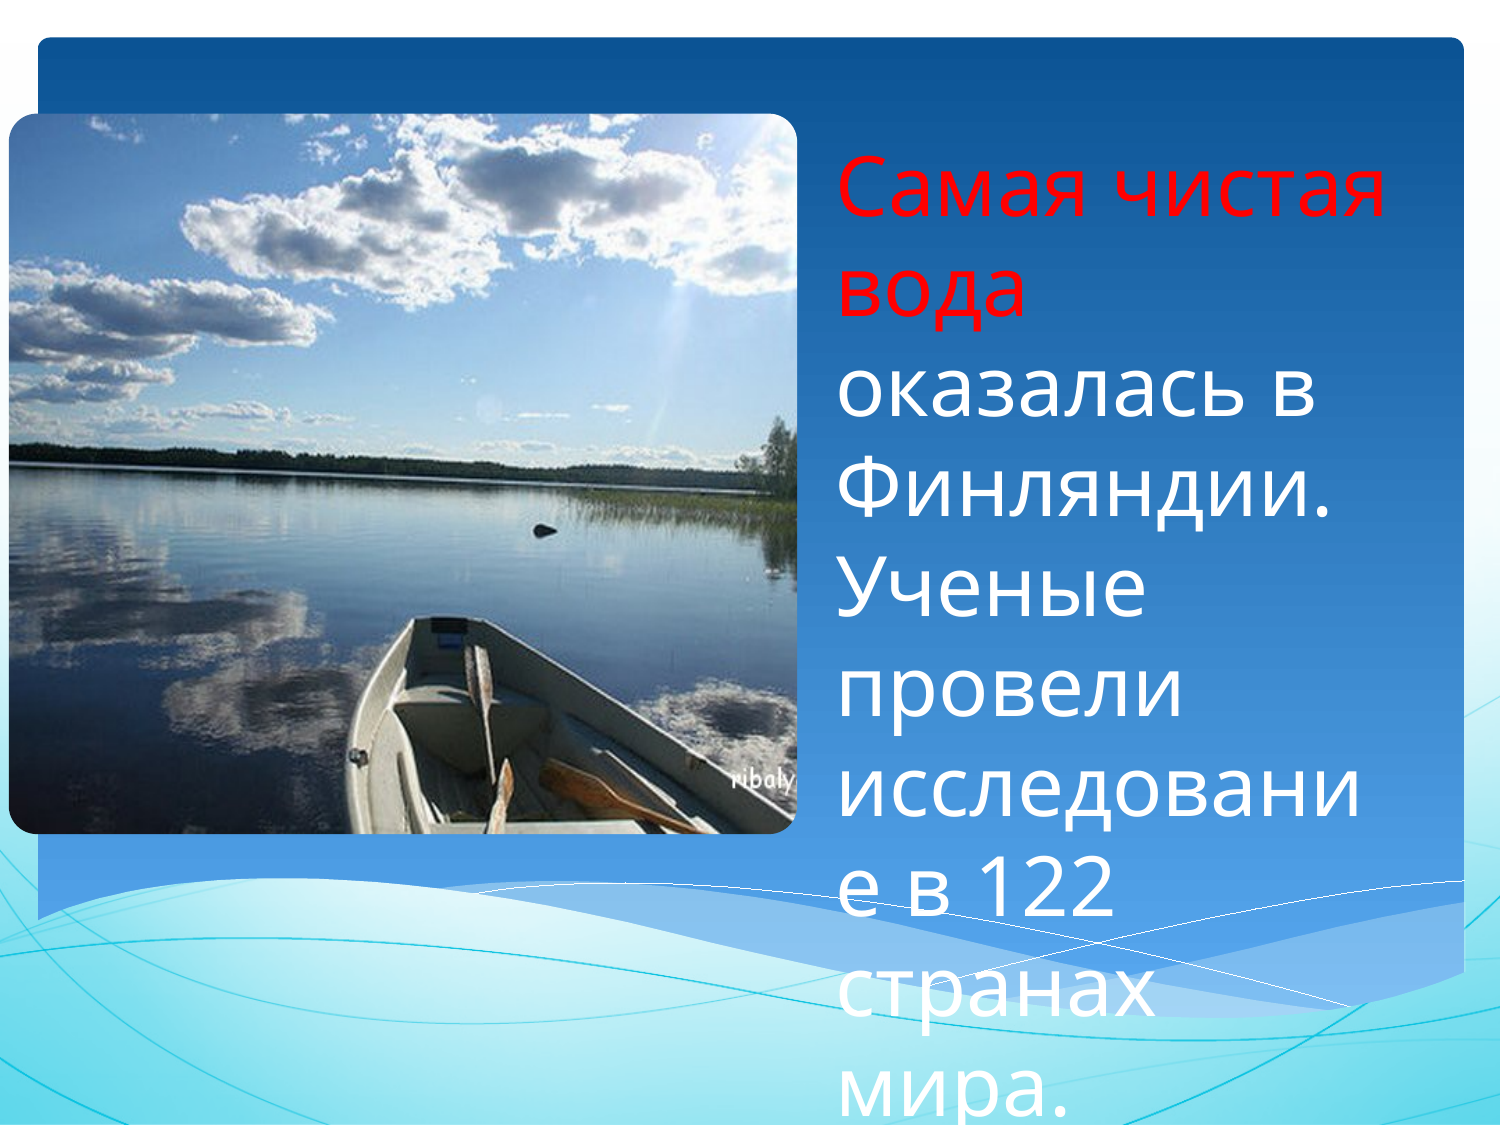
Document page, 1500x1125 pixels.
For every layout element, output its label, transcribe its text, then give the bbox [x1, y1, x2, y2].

list Самая чистая вода оказалась в Финляндии. Ученые провели исследование в 122 странах мира. [820, 125, 1425, 855]
picture [8, 113, 798, 835]
